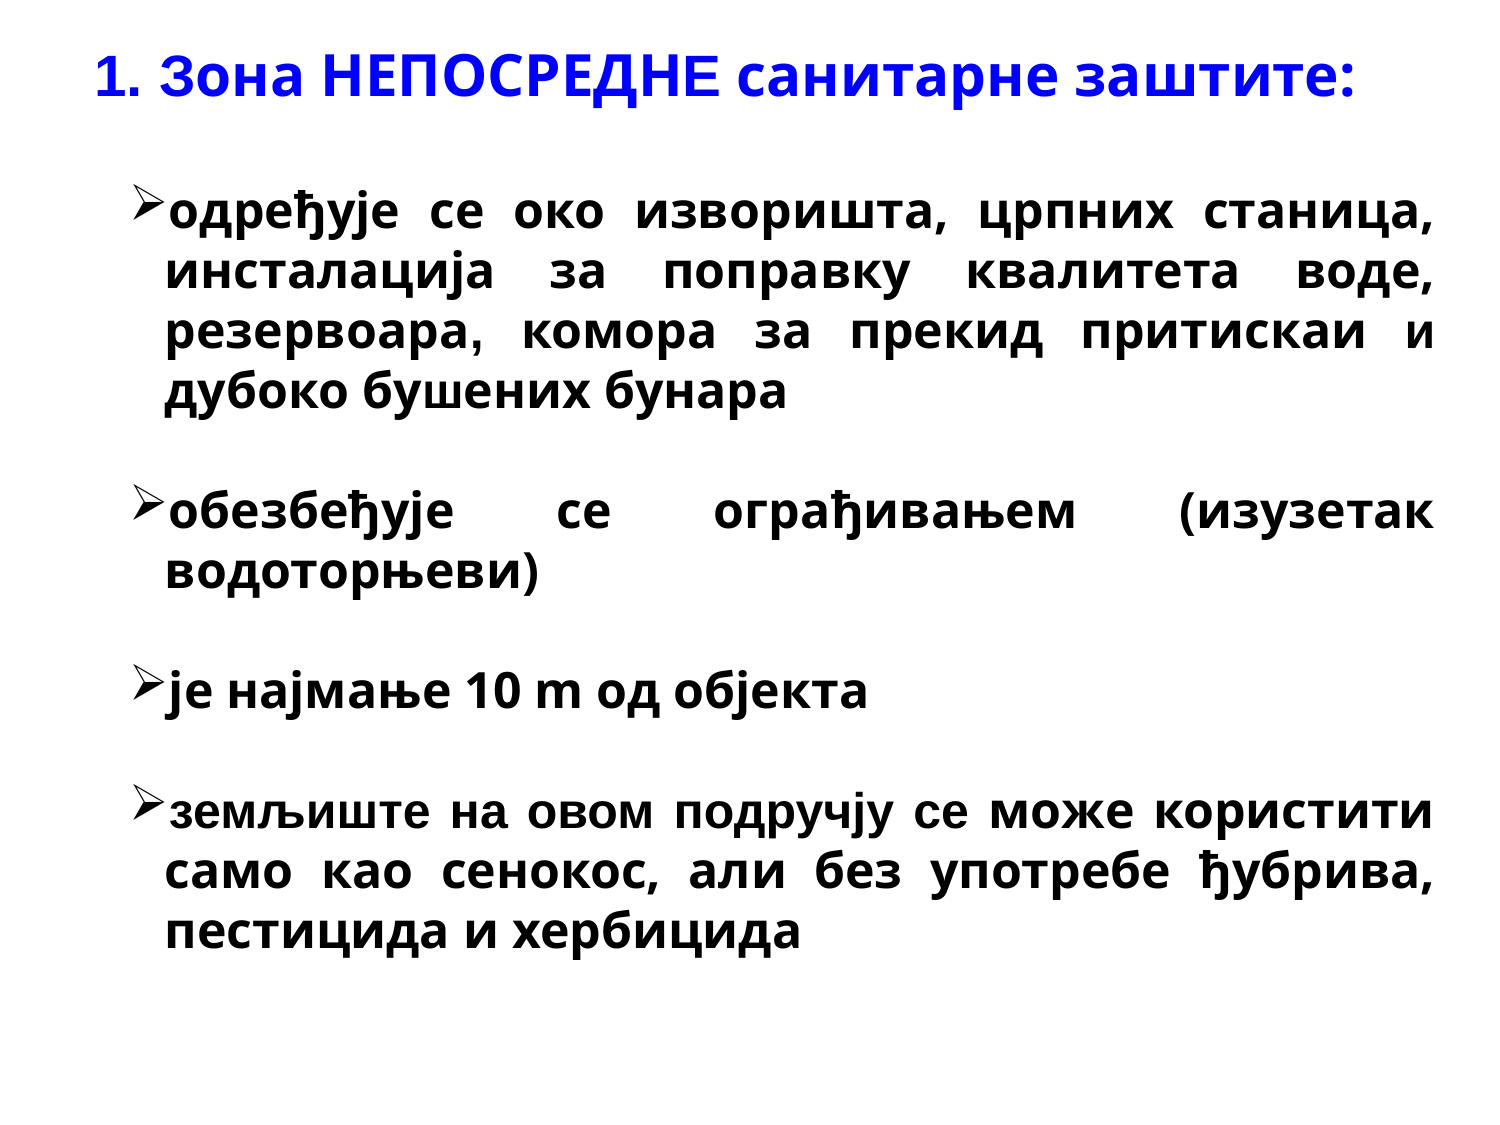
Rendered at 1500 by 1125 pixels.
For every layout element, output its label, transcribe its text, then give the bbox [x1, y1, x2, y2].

text_box 1. Зона НЕПОСРЕДНЕ санитарне заштите: одређује се око изворишта, црпних станица, инсталација за поправку квалитета воде, резервоара, комора за прекид притискаи и дубоко бушених бунара обезбеђује се ограђивањем (изузетак водоторњеви) је најмање 10 m од објекта земљиште на овом подручју се може користити само као сенокос, али без употребе ђубрива, пестицида и хербицида [0, 30, 1450, 966]
